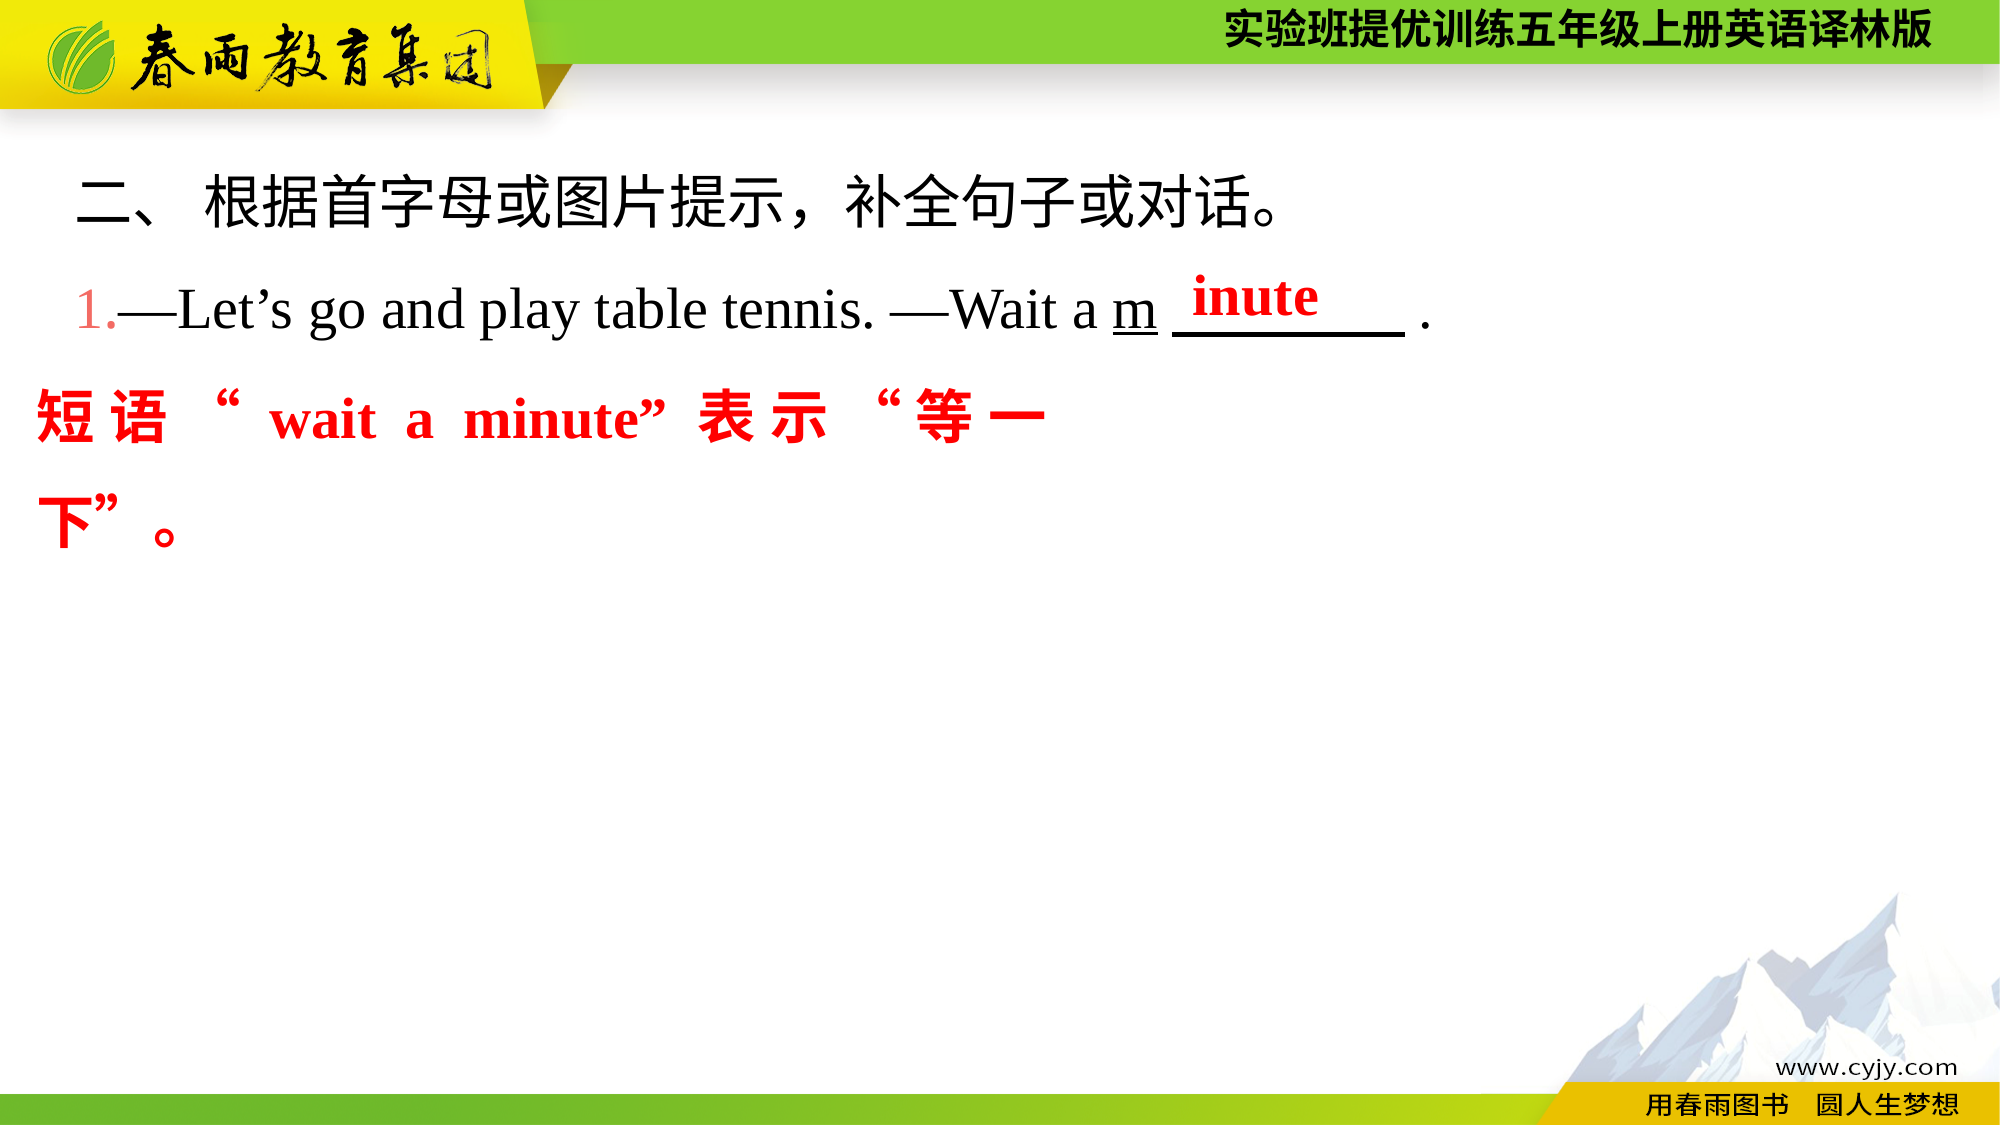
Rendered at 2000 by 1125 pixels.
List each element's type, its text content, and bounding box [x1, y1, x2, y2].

text_box 短语“wait a minute”表示“等一下”。 [21, 338, 1062, 458]
picture [0, 0, 2000, 1125]
list 二、 根据首字母或图片提示，补全句子或对话。 1.—Let’s go and play table tennis. —Wait a m . [59, 122, 1944, 350]
text_box inute [1177, 249, 1335, 335]
